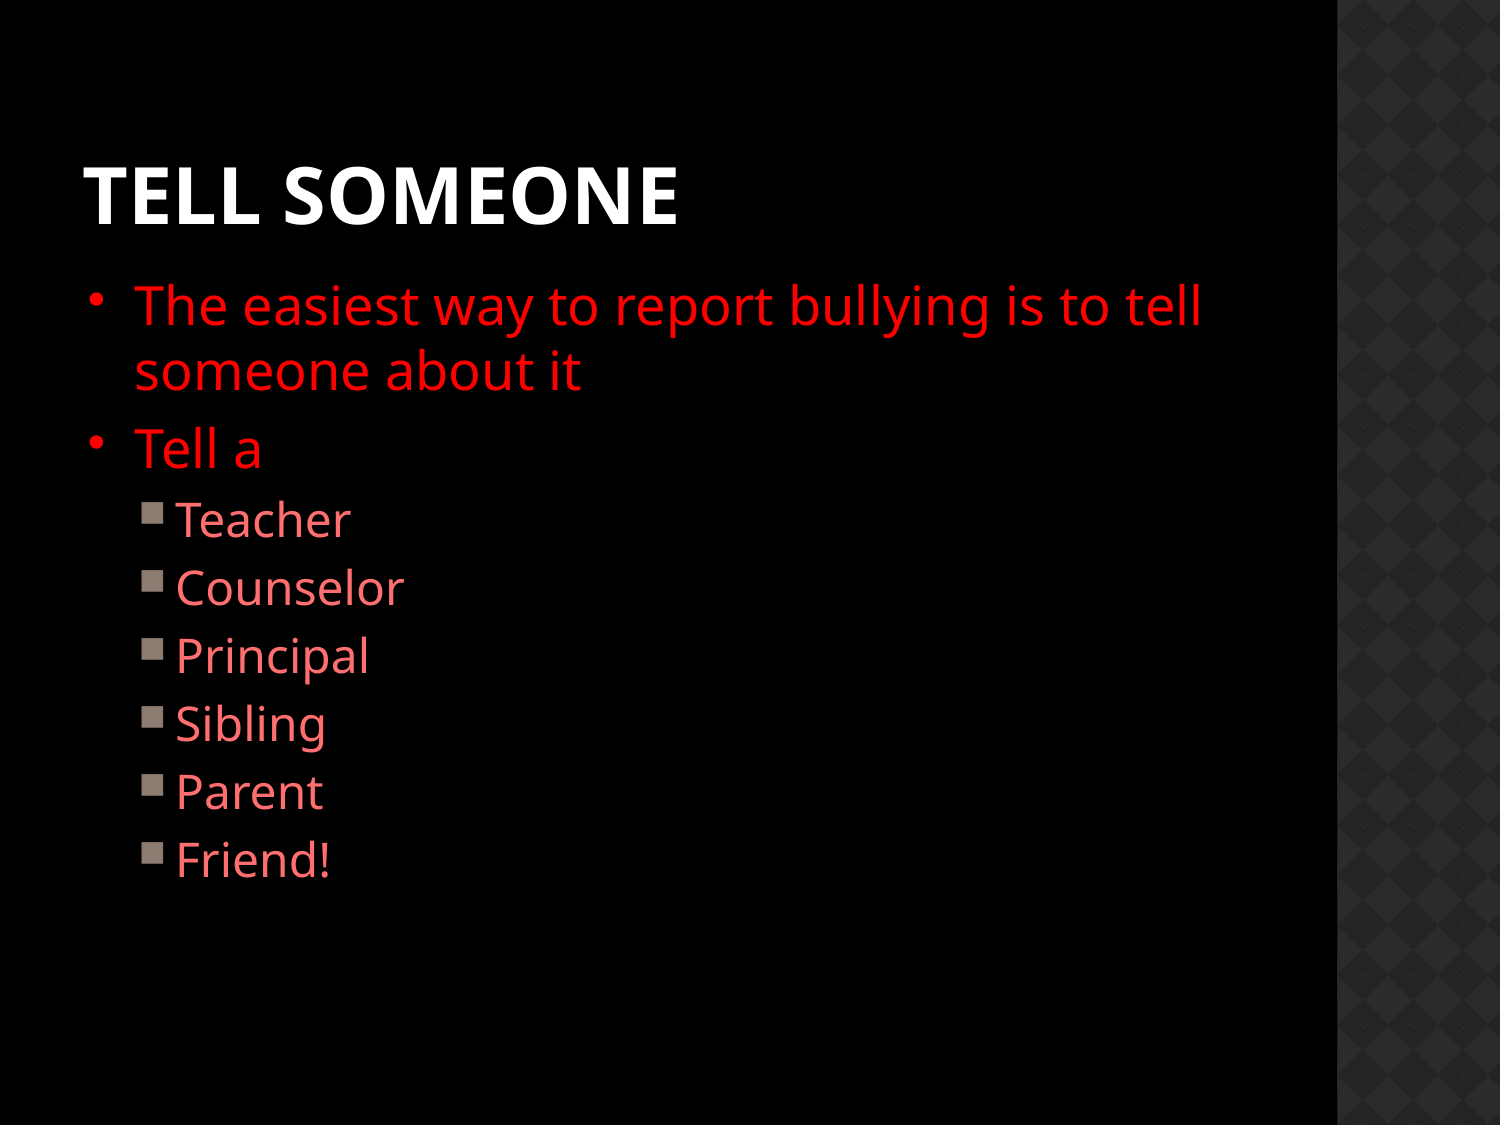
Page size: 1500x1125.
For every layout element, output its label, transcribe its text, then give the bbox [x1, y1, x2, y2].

title Tell Someone [75, 52, 1263, 240]
list The easiest way to report bullying is to tell someone about it Tell a Teacher Counselor Principal Sibling Parent Friend! [75, 264, 1263, 1059]
picture [1337, 0, 1500, 1125]
